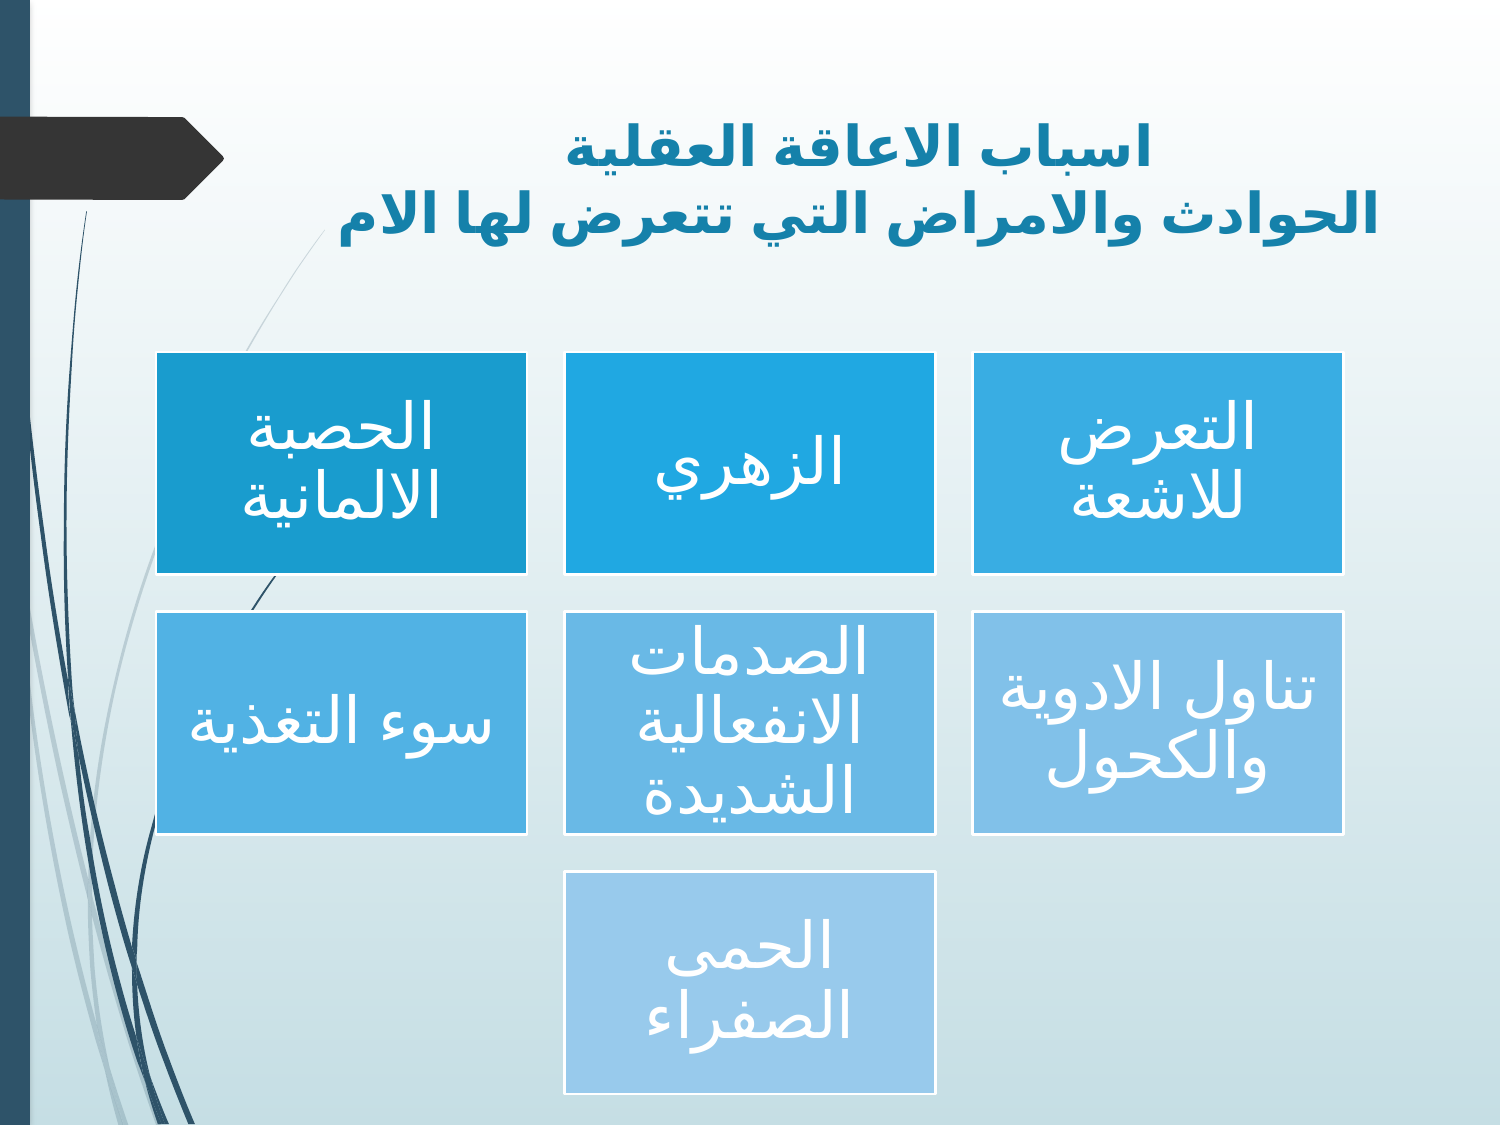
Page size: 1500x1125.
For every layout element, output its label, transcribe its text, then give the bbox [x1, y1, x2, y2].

title اسباب الاعاقة العقلية الحوادث والامراض التي تتعرض لها الام [319, 102, 1400, 313]
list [74, 351, 1426, 1095]
